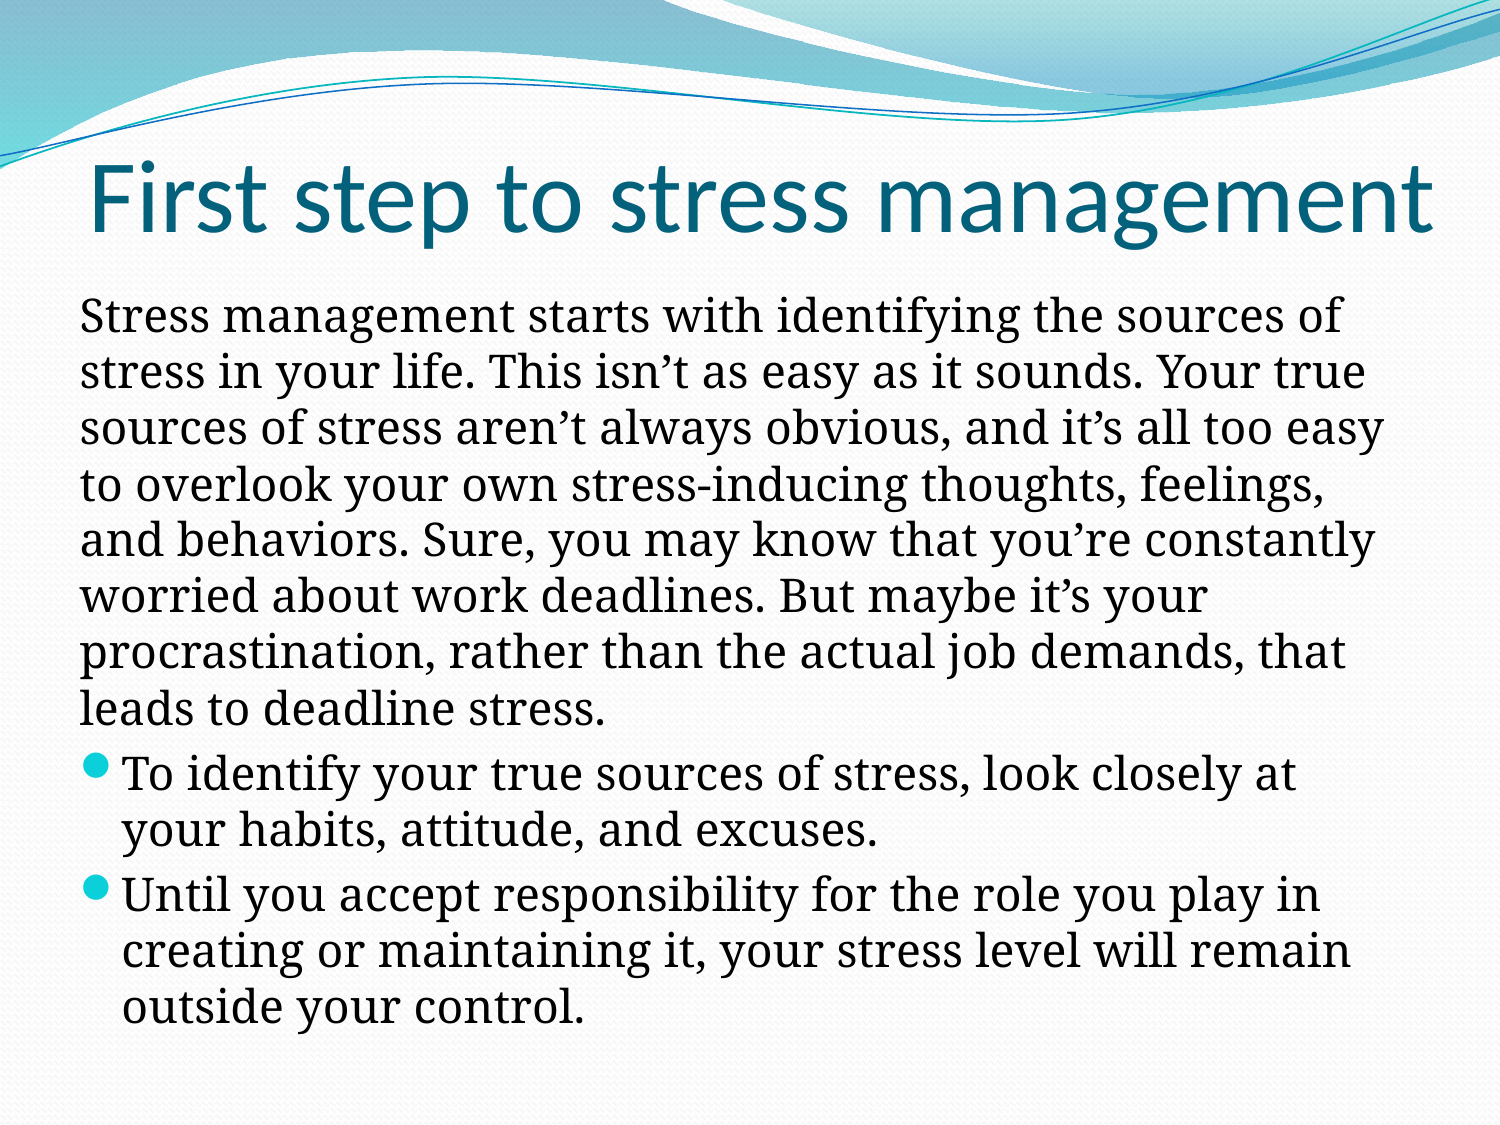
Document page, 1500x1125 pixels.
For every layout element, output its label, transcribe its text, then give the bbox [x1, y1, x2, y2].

list Stress management starts with identifying the sources of stress in your life. This isn’t as easy as it sounds. Your true sources of stress aren’t always obvious, and it’s all too easy to overlook your own stress-inducing thoughts, feelings, and behaviors. Sure, you may know that you’re constantly worried about work deadlines. But maybe it’s your procrastination, rather than the actual job demands, that leads to deadline stress. To identify your true sources of stress, look closely at your habits, attitude, and excuses. Until you accept responsibility for the role you play in creating or maintaining it, your stress level will remain outside your control. [64, 278, 1415, 1047]
title First step to stress management [88, 66, 1439, 254]
